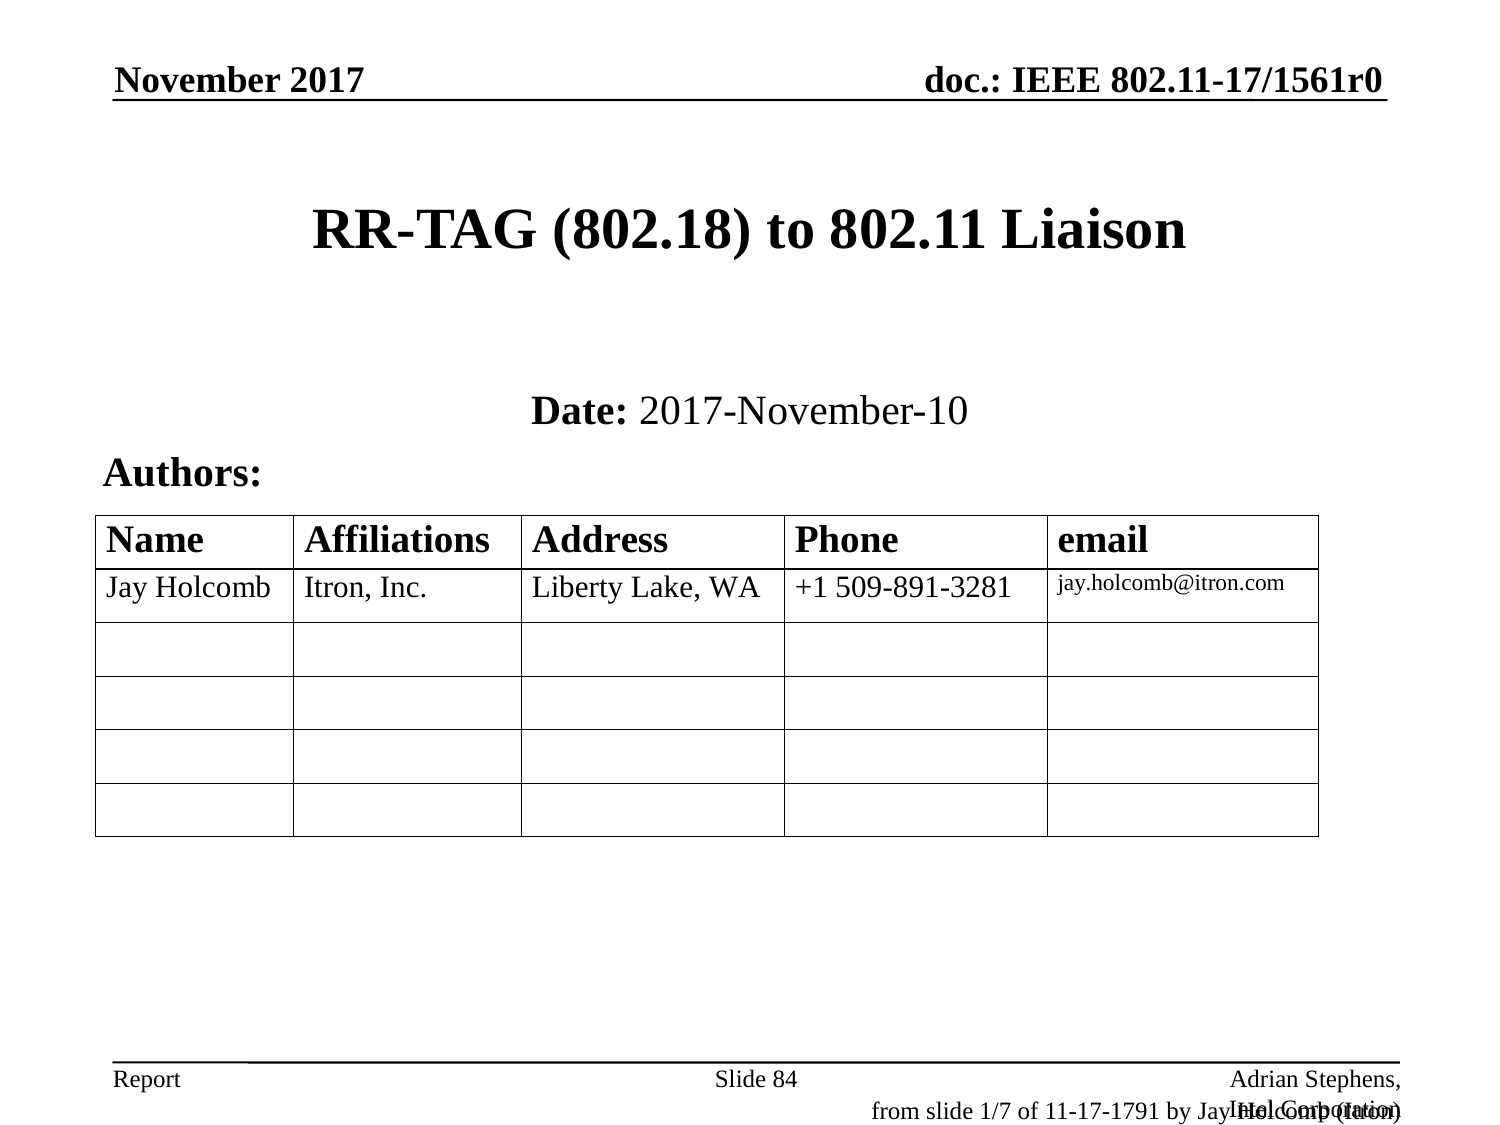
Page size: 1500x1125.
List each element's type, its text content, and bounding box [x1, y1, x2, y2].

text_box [80, 514, 1367, 902]
slide_number Slide 84 [711, 1061, 801, 1093]
text_box Authors: [87, 437, 325, 500]
text_box Date: 2017-November-10 [112, 374, 1388, 438]
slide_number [114, 54, 374, 101]
text_box from slide 1/7 of 11-17-1791 by Jay Holcomb (Itron) [343, 1087, 1417, 1125]
footer Adrian Stephens, Intel Corporation [1194, 1061, 1402, 1087]
title RR-TAG (802.18) to 802.11 Liaison [112, 137, 1388, 313]
